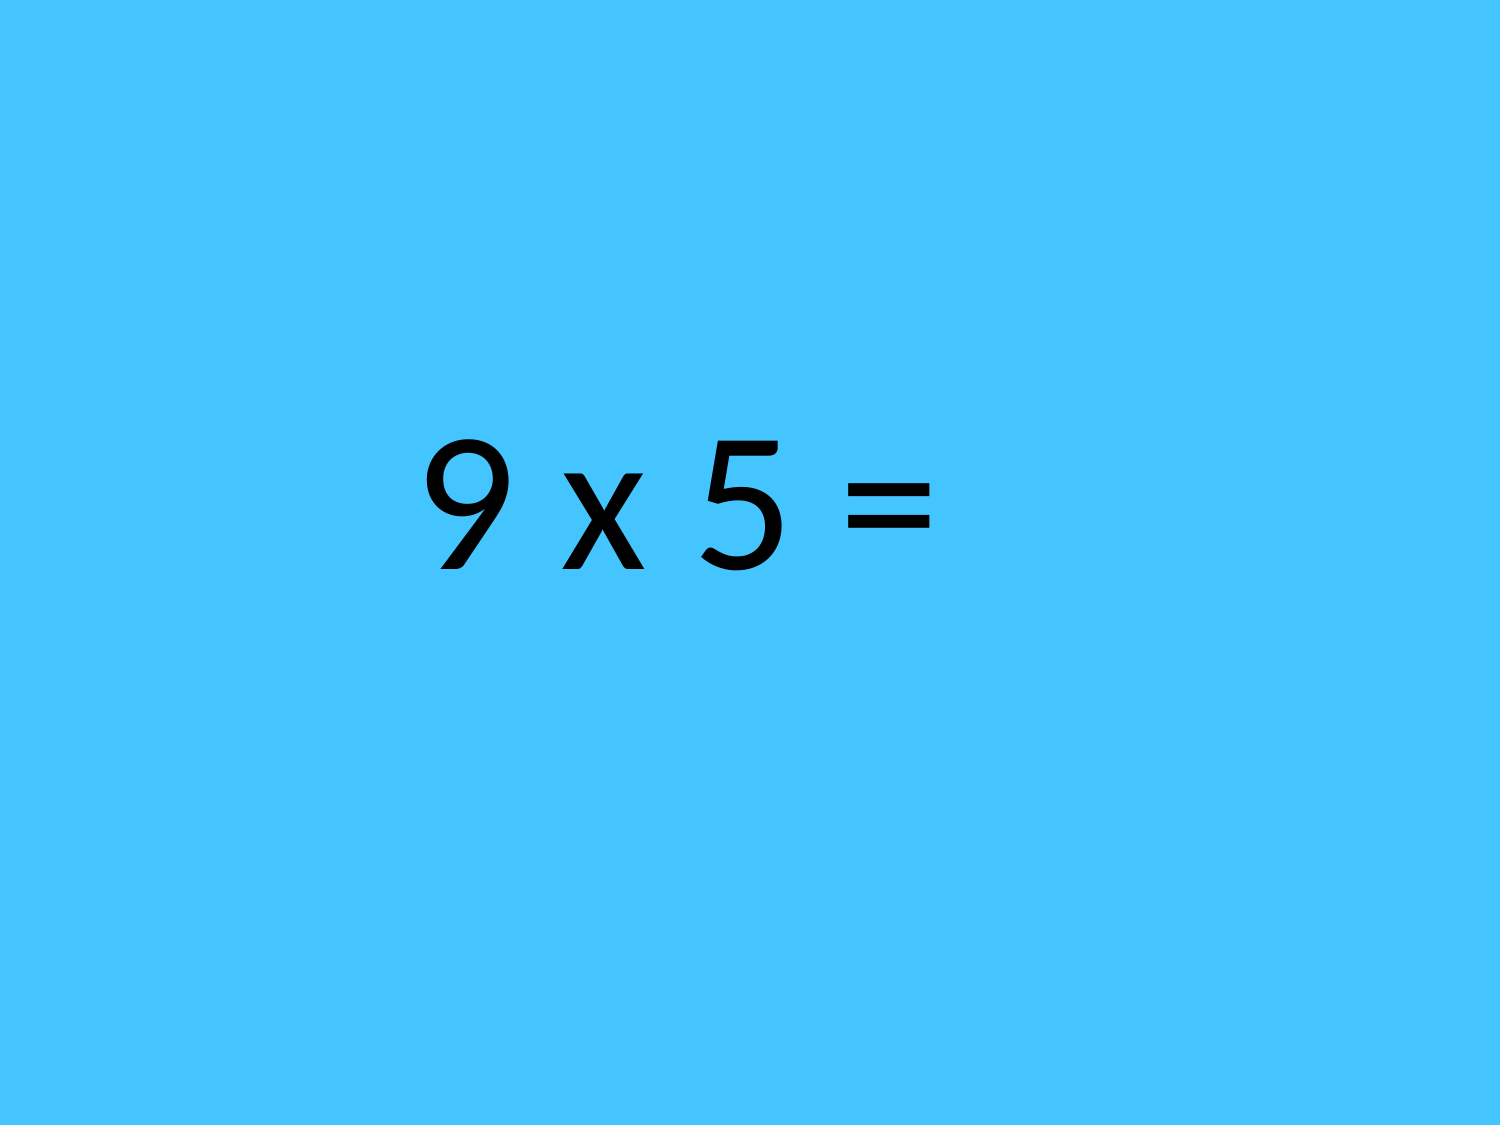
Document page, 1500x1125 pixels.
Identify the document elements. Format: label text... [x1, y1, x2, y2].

text_box 9 x 5 = [399, 362, 1063, 618]
